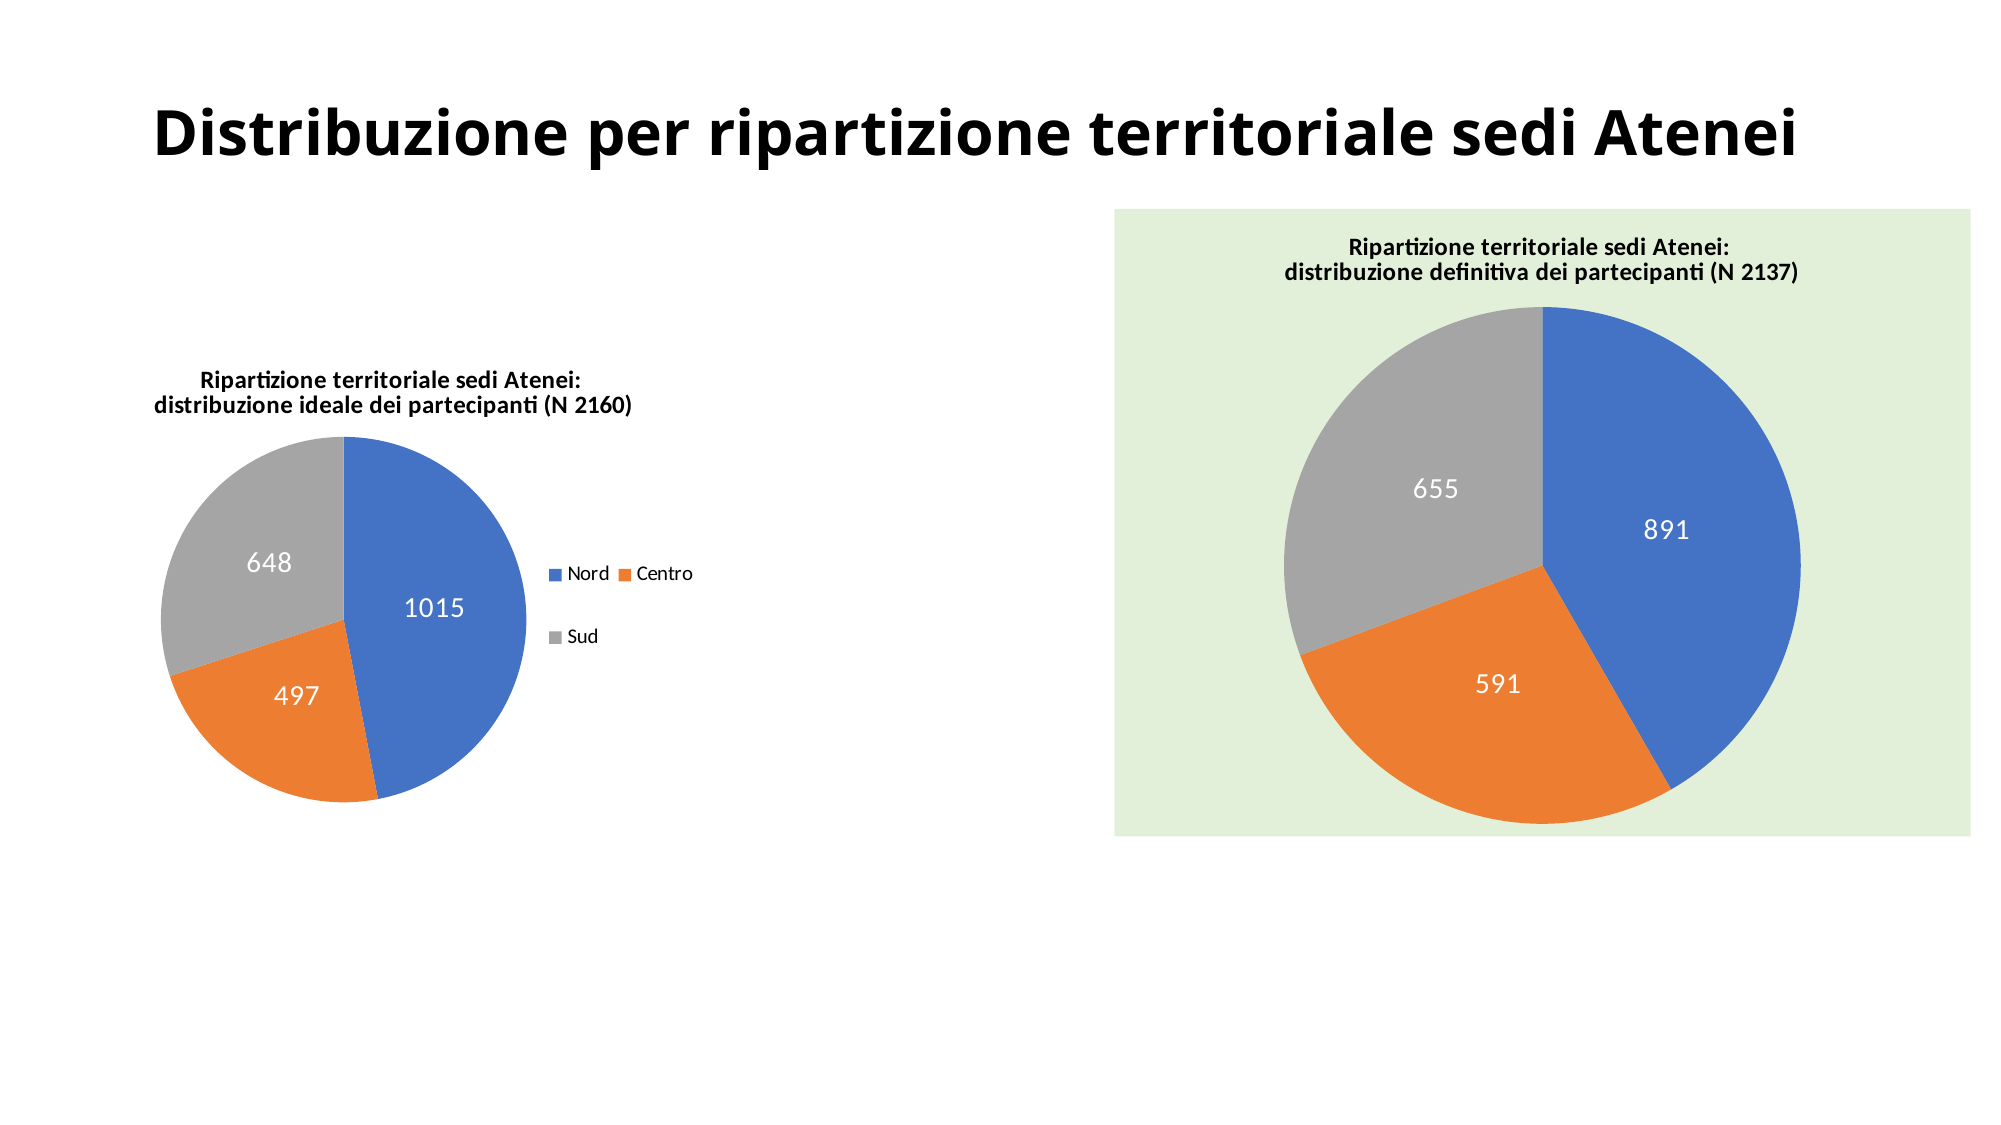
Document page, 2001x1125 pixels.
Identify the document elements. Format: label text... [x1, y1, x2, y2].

chart [1114, 208, 1971, 837]
list Distribuzione per ripartizione territoriale sedi Atenei [137, 94, 1863, 1014]
chart [73, 345, 715, 812]
